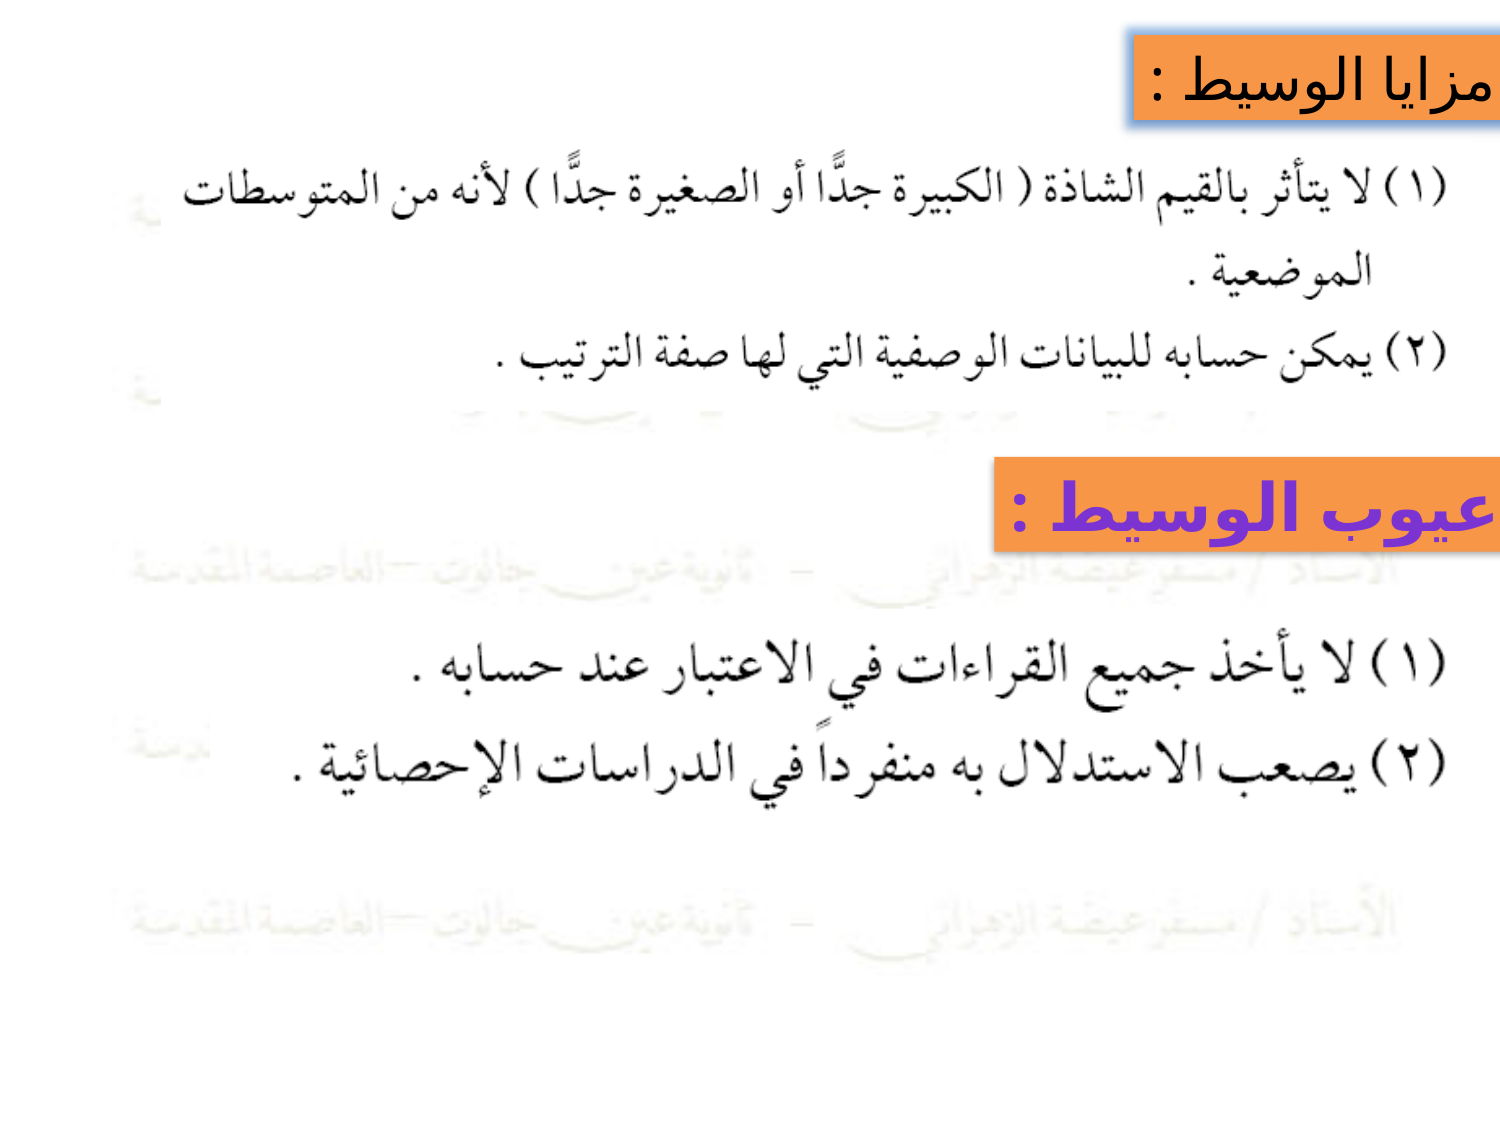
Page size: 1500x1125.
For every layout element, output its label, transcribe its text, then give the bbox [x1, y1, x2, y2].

text_box عيوب الوسيط : [991, 454, 1500, 555]
text_box مزايا الوسيط : [1131, 32, 1500, 123]
picture [0, 0, 1500, 1125]
